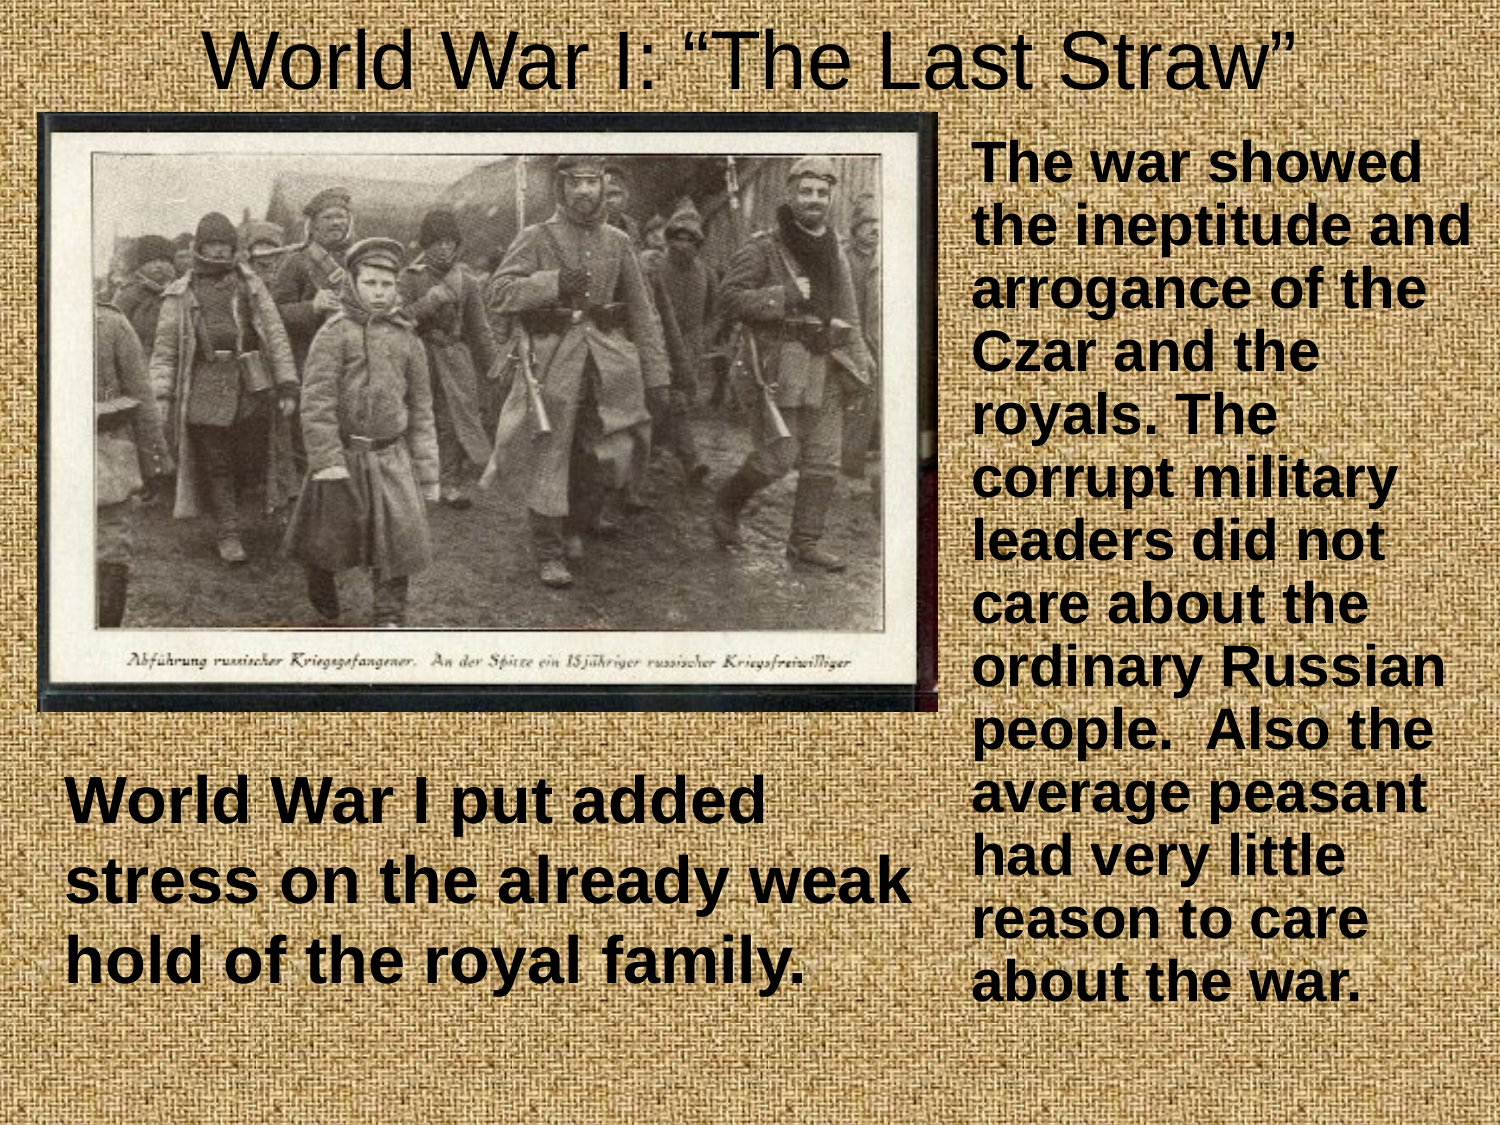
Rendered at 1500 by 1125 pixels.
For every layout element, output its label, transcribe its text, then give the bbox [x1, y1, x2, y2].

list The war showed the ineptitude and arrogance of the Czar and the royals. The corrupt military leaders did not care about the ordinary Russian people. Also the average peasant had very little reason to care about the war. [899, 124, 1500, 1125]
text_box World War I put added stress on the already weak hold of the royal family. [49, 749, 950, 1005]
picture [0, 0, 1500, 1125]
title World War I: “The Last Straw” [74, 0, 1426, 113]
